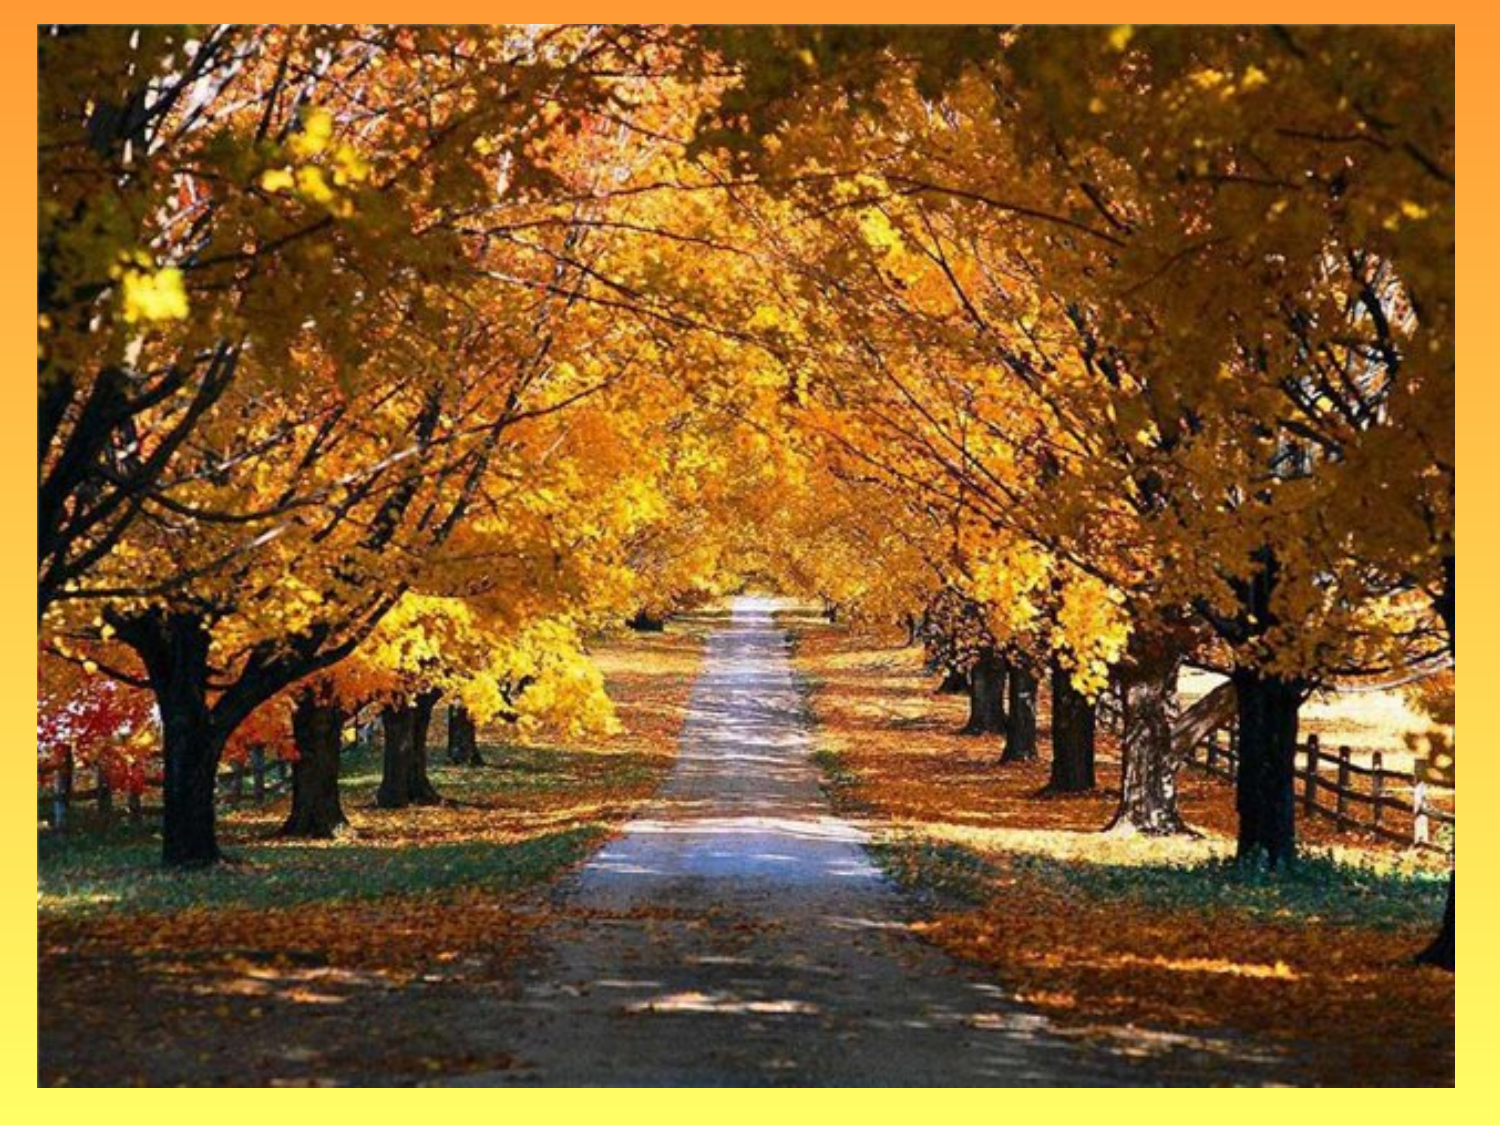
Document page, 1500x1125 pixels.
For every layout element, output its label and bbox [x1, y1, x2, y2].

picture [37, 24, 1455, 1088]
